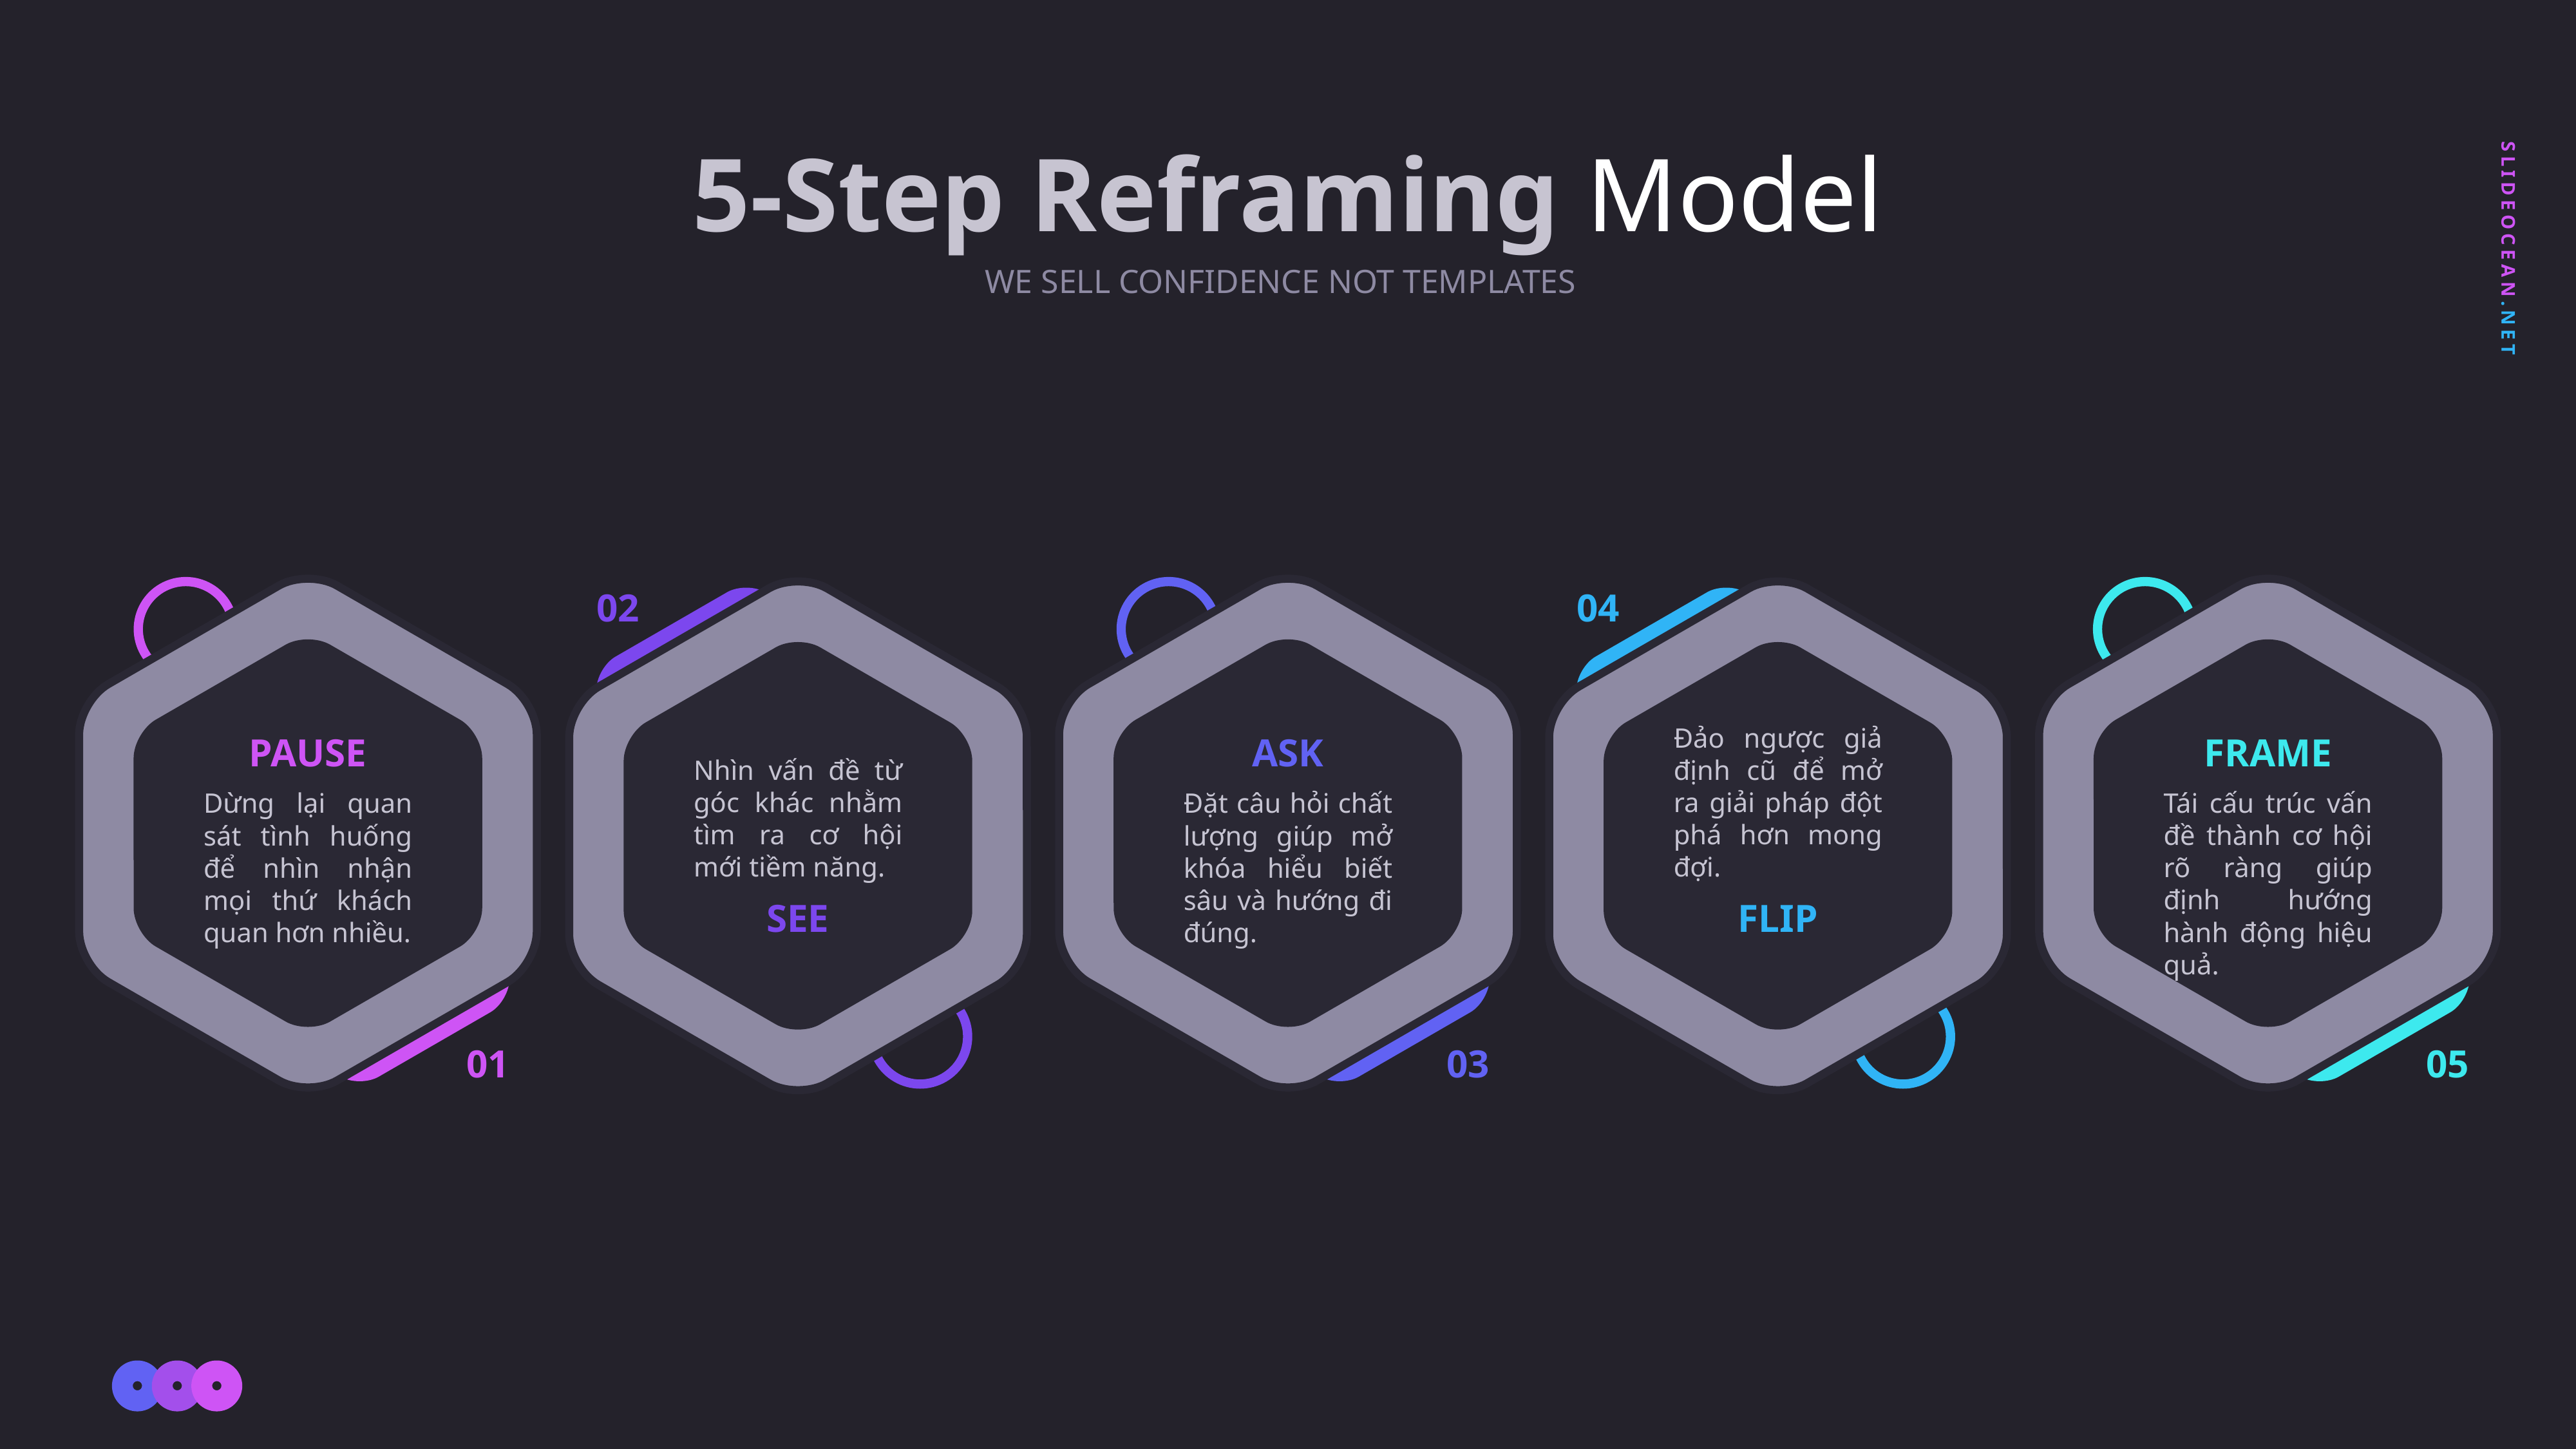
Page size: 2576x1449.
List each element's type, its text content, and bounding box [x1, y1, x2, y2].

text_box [1059, 578, 1517, 1088]
text_box [1153, 576, 1185, 578]
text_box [166, 724, 450, 954]
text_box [1636, 714, 1920, 945]
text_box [79, 578, 538, 1088]
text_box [656, 746, 940, 945]
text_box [1146, 724, 1430, 954]
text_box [2126, 724, 2410, 954]
text_box [170, 576, 202, 578]
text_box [2038, 578, 2497, 1088]
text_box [569, 581, 1027, 1091]
text_box WE SELL CONFIDENCE NOT TEMPLATES [975, 256, 1586, 305]
text_box [2129, 576, 2161, 578]
text_box 5-Step Reframing Model [683, 126, 1893, 257]
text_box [1549, 581, 2007, 1091]
